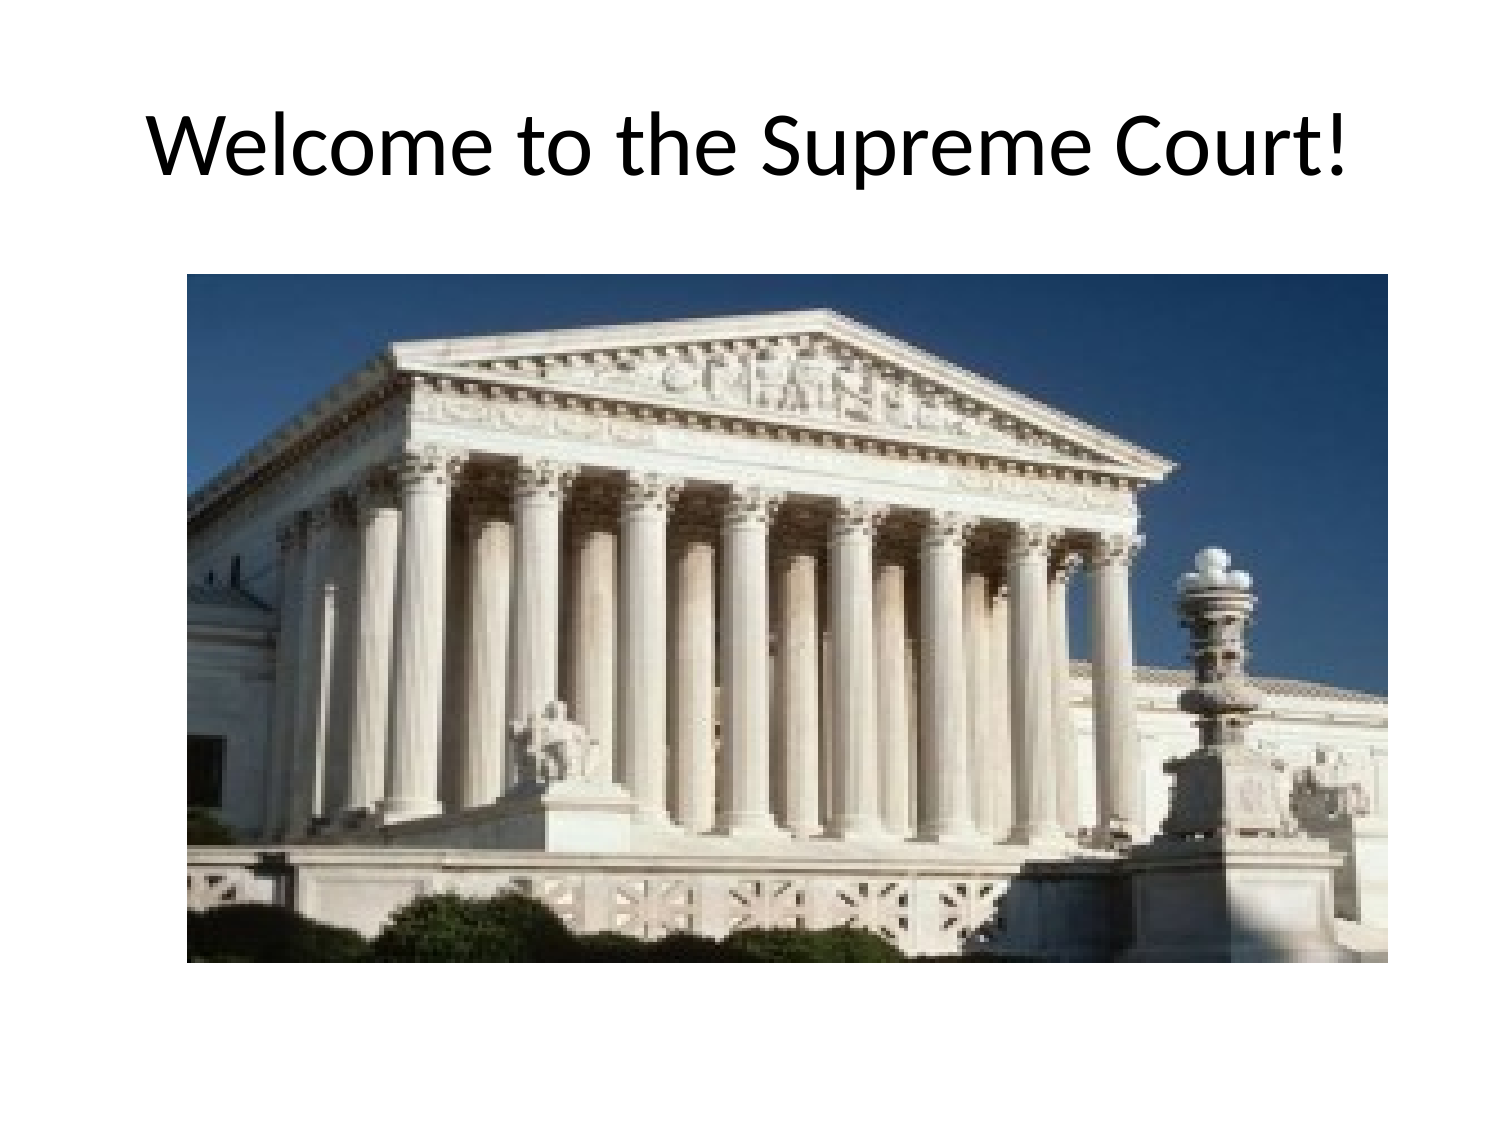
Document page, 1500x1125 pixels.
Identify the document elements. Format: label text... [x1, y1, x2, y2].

title Welcome to the Supreme Court! [75, 45, 1425, 233]
picture [187, 274, 1388, 963]
